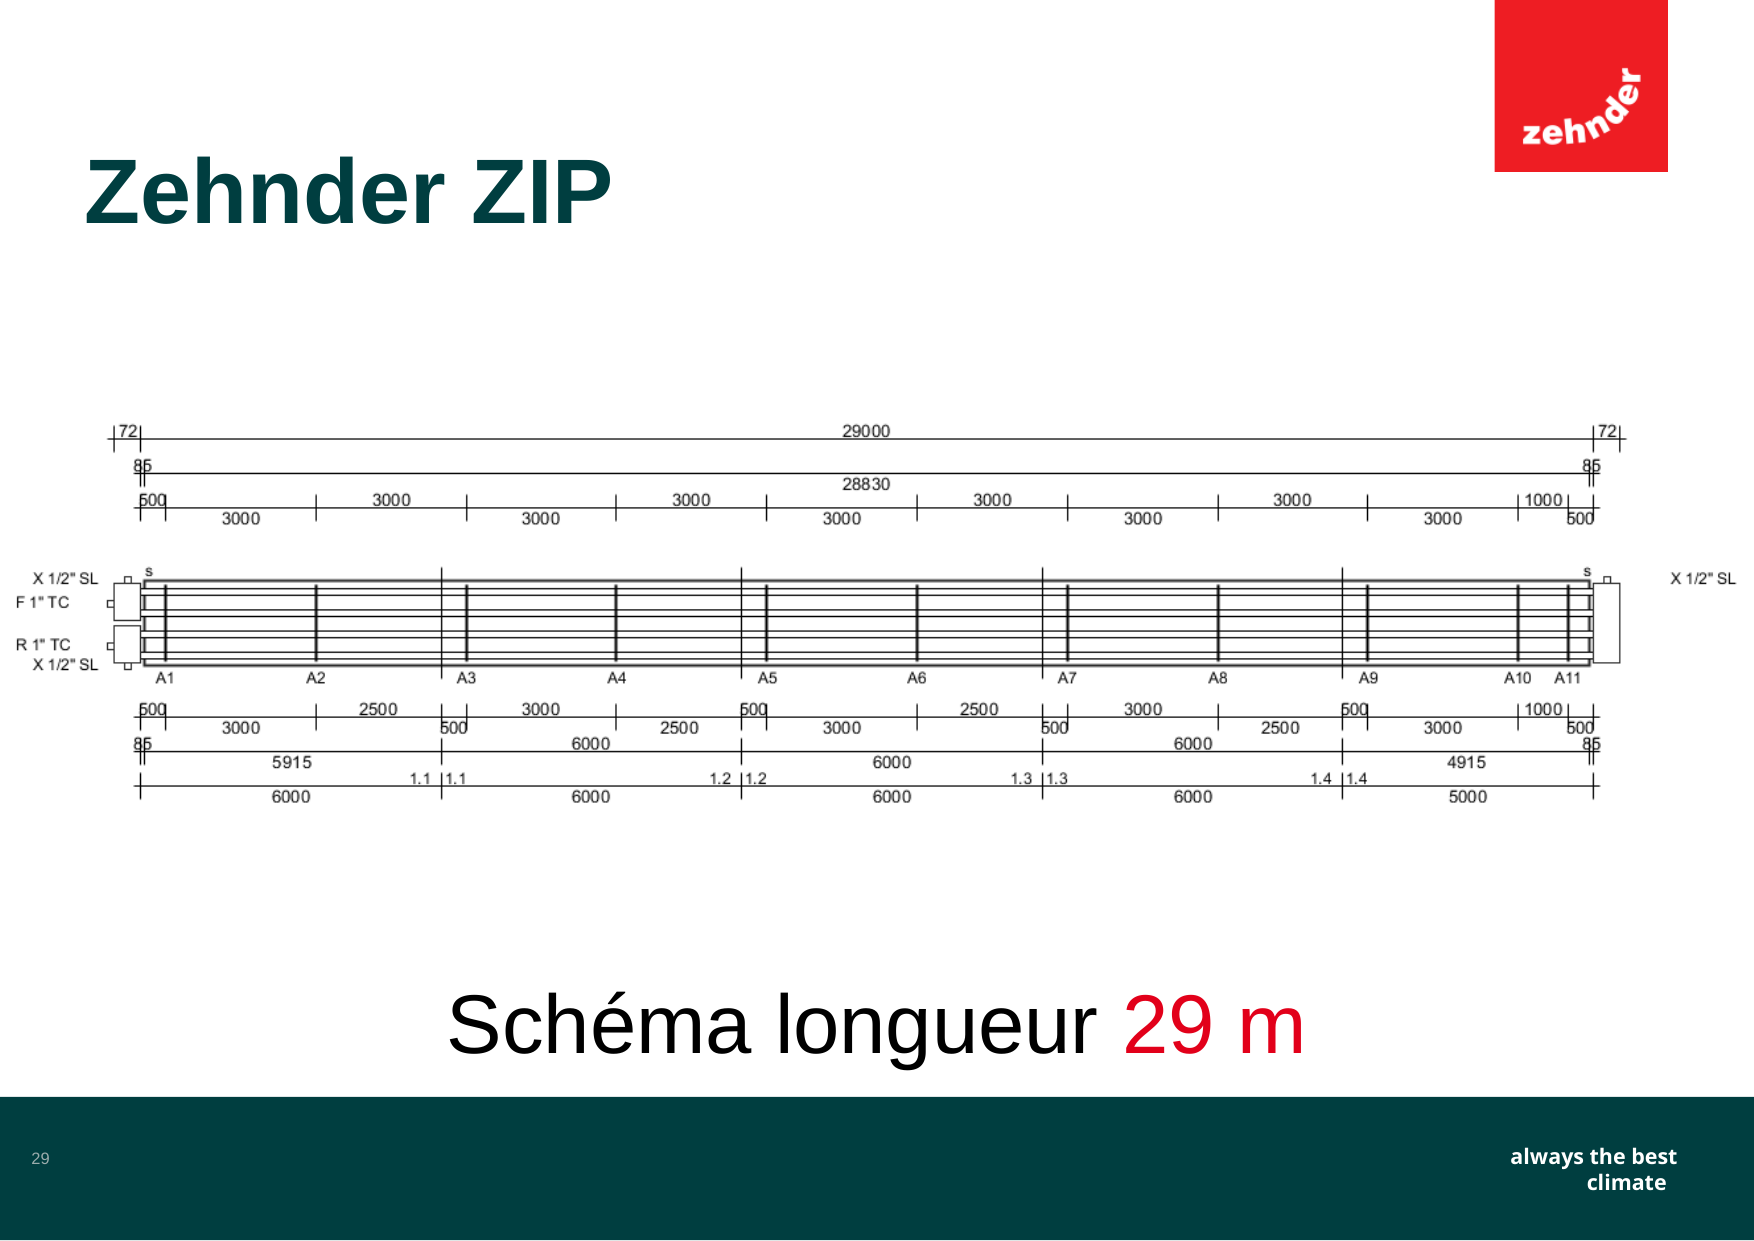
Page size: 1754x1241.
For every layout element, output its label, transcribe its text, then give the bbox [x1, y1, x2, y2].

picture [0, 416, 1754, 816]
text_box Schéma longueur 29 m [431, 962, 1323, 1078]
title Zehnder ZIP [70, 136, 1583, 207]
